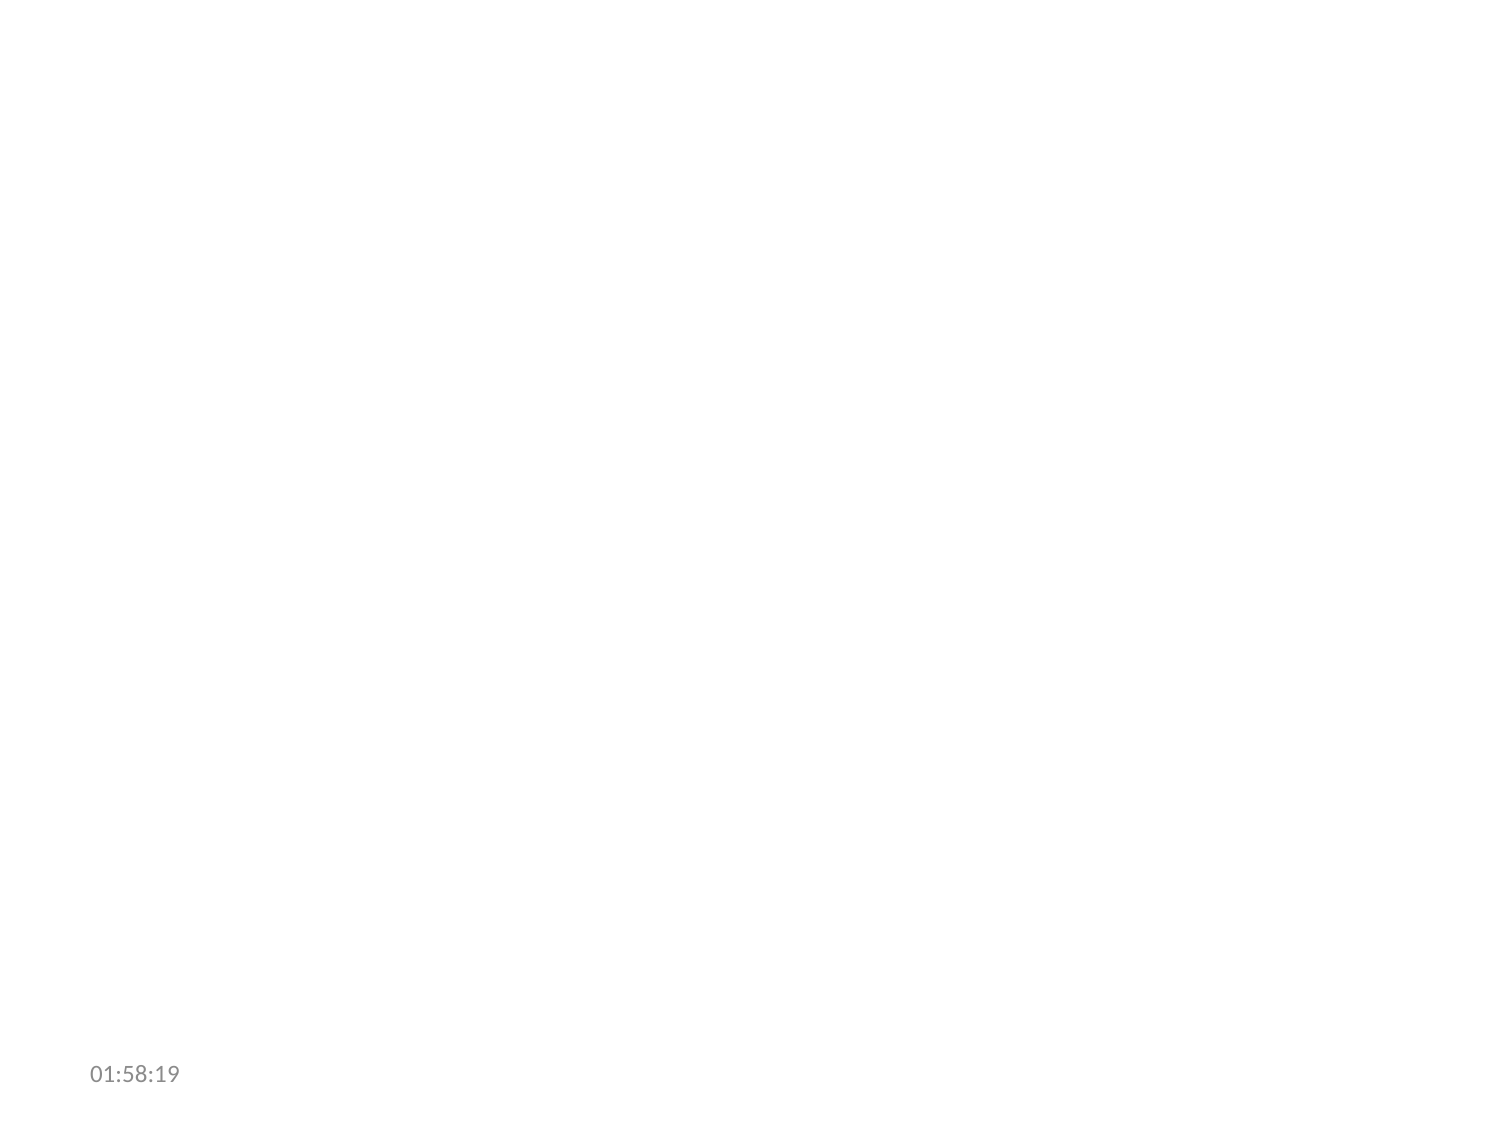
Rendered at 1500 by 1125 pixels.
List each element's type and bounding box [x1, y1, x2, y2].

slide_number [75, 1042, 425, 1103]
